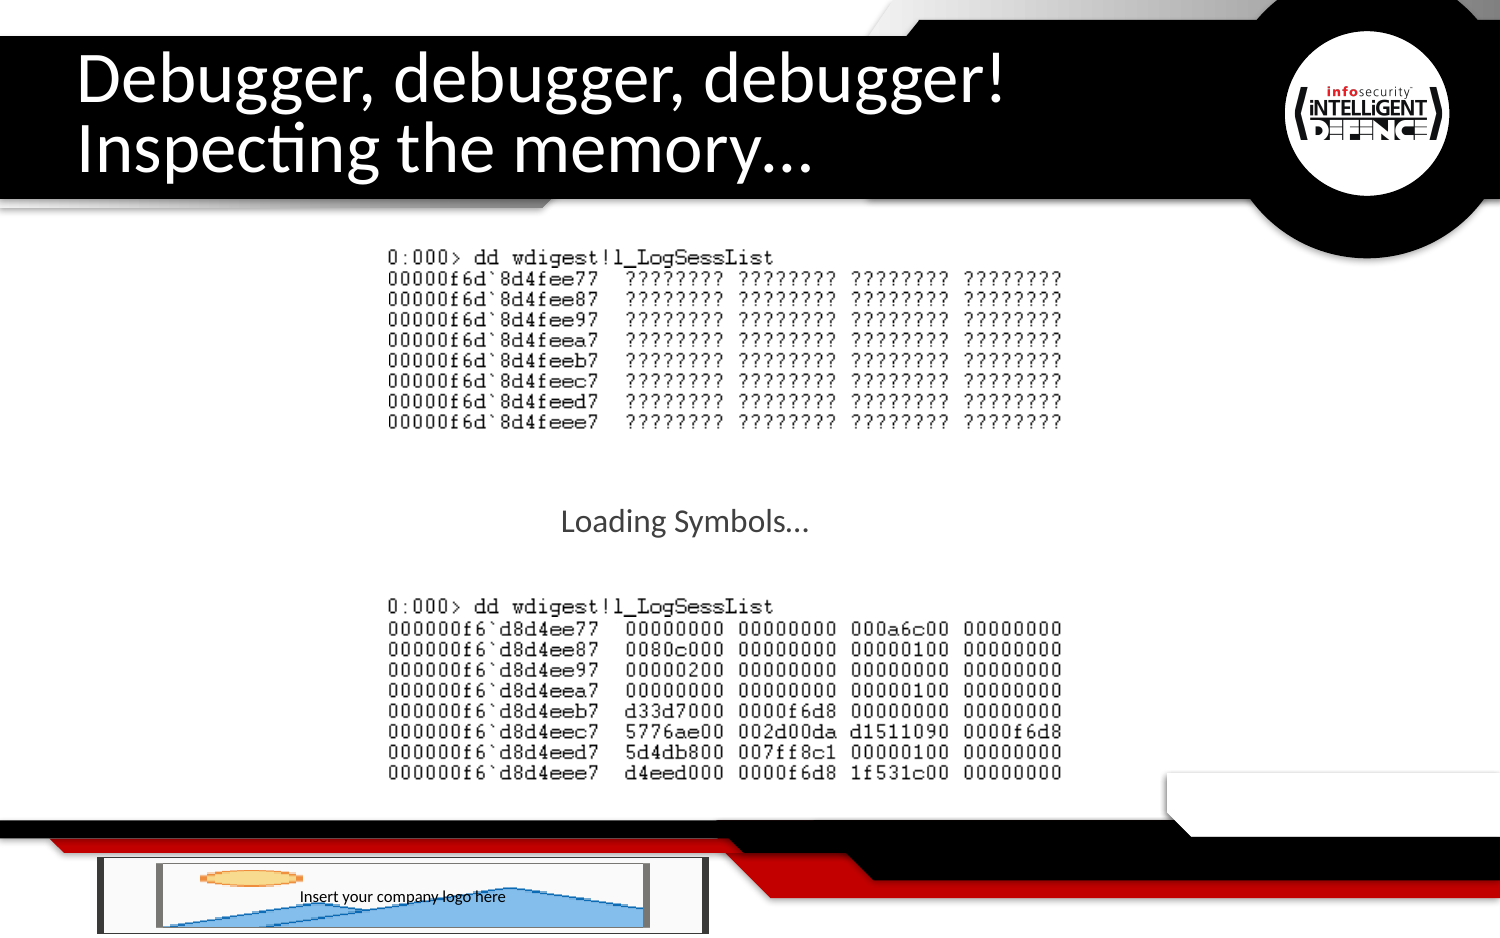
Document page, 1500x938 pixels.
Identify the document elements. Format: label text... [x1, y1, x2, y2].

picture [74, 853, 732, 938]
picture [389, 270, 1073, 444]
picture [386, 592, 1073, 786]
title Debugger, debugger, debugger! Inspecting the memory… [76, 38, 1199, 195]
picture [386, 243, 787, 268]
list Loading Symbols… [76, 244, 1294, 798]
